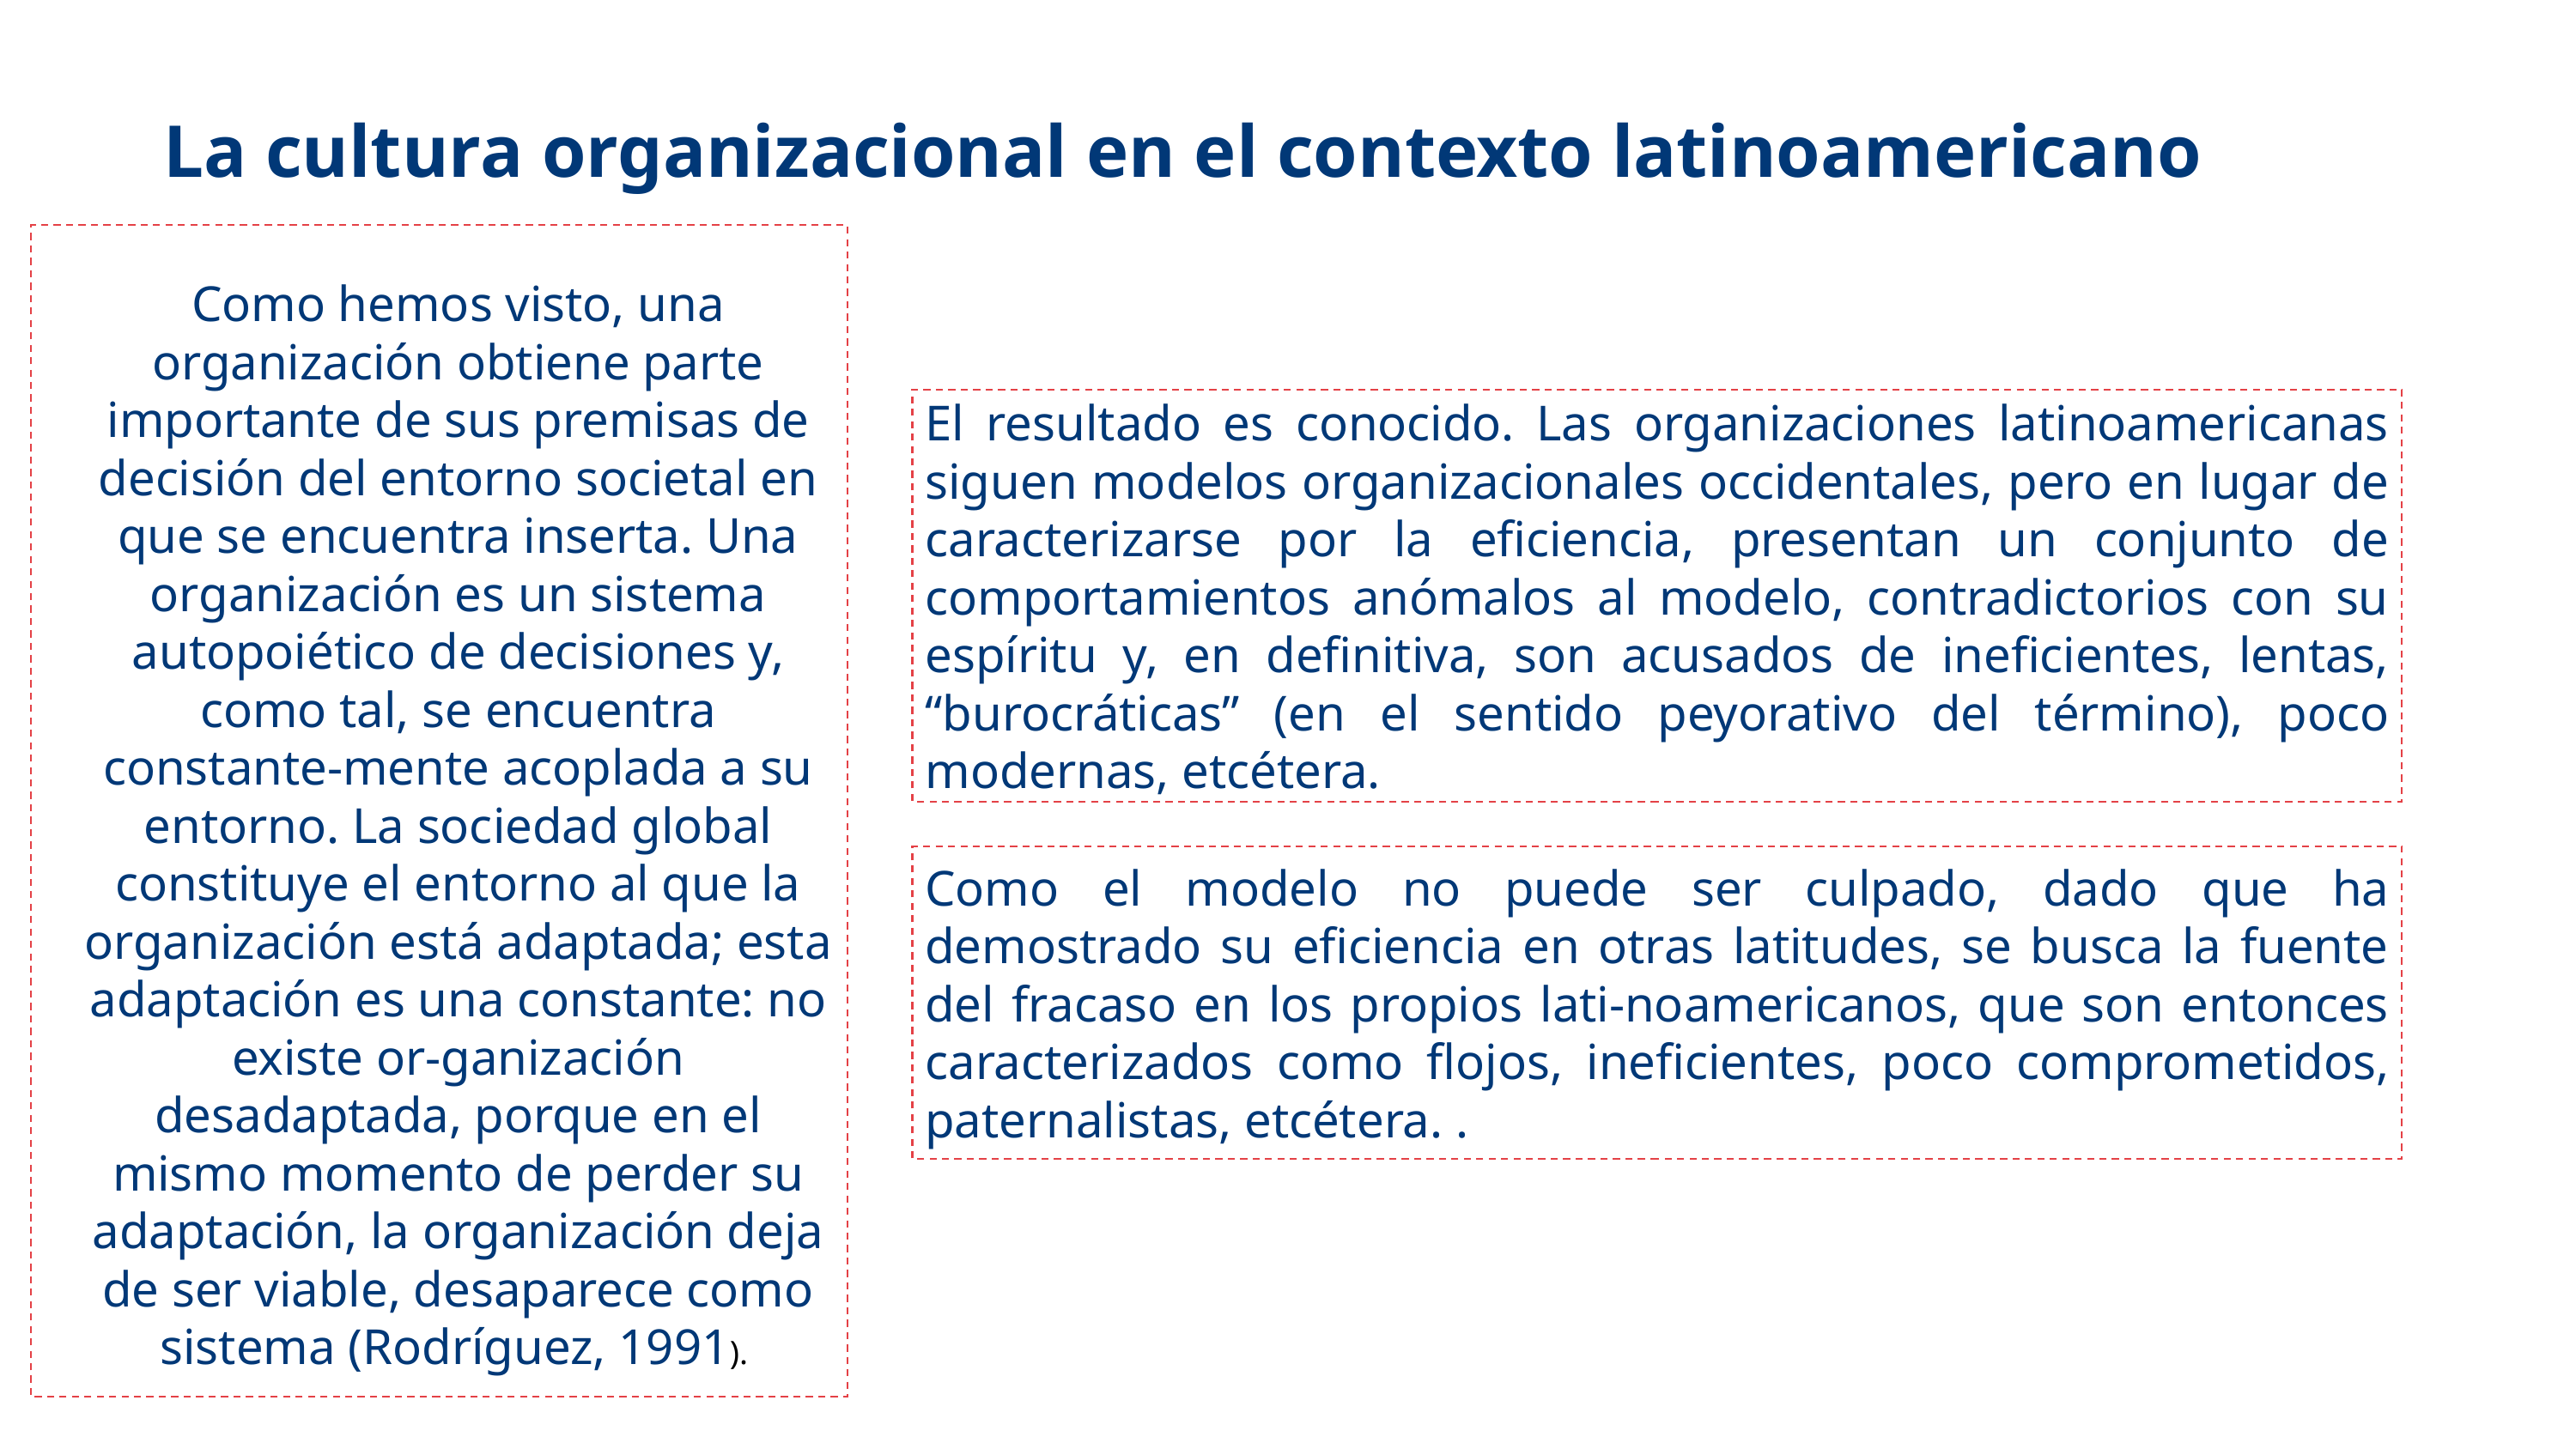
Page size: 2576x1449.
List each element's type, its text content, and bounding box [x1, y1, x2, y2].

text_box Como hemos visto, una organización obtiene parte importante de sus premisas de decisión del entorno societal en que se encuentra inserta. Una organización es un sistema autopoiético de decisiones y, como tal, se encuentra constante-mente acoplada a su entorno. La sociedad global constituye el entorno al que la organización está adaptada; esta adaptación es una constante: no existe or-ganización desadaptada, porque en el mismo momento de perder su adaptación, la organización deja de ser viable, desaparece como sistema (Rodríguez, 1991). [69, 266, 848, 1381]
text_box [31, 225, 848, 1397]
text_box Como el modelo no puede ser culpado, dado que ha demostrado su eficiencia en otras latitudes, se busca la fuente del fracaso en los propios lati-noamericanos, que son entonces caracterizados como flojos, ineficientes, poco comprometidos, paternalistas, etcétera. . [912, 846, 2403, 1159]
text_box El resultado es conocido. Las organizaciones latinoamericanas siguen modelos organizacionales occidentales, pero en lugar de caracterizarse por la eficiencia, presentan un conjunto de comportamientos anómalos al modelo, contradictorios con su espíritu y, en definitiva, son acusados de ineficientes, lentas, “burocráticas” (en el sentido peyorativo del término), poco modernas, etcétera. [912, 389, 2403, 802]
title La cultura organizacional en el contexto latinoamericano [150, 108, 2426, 200]
